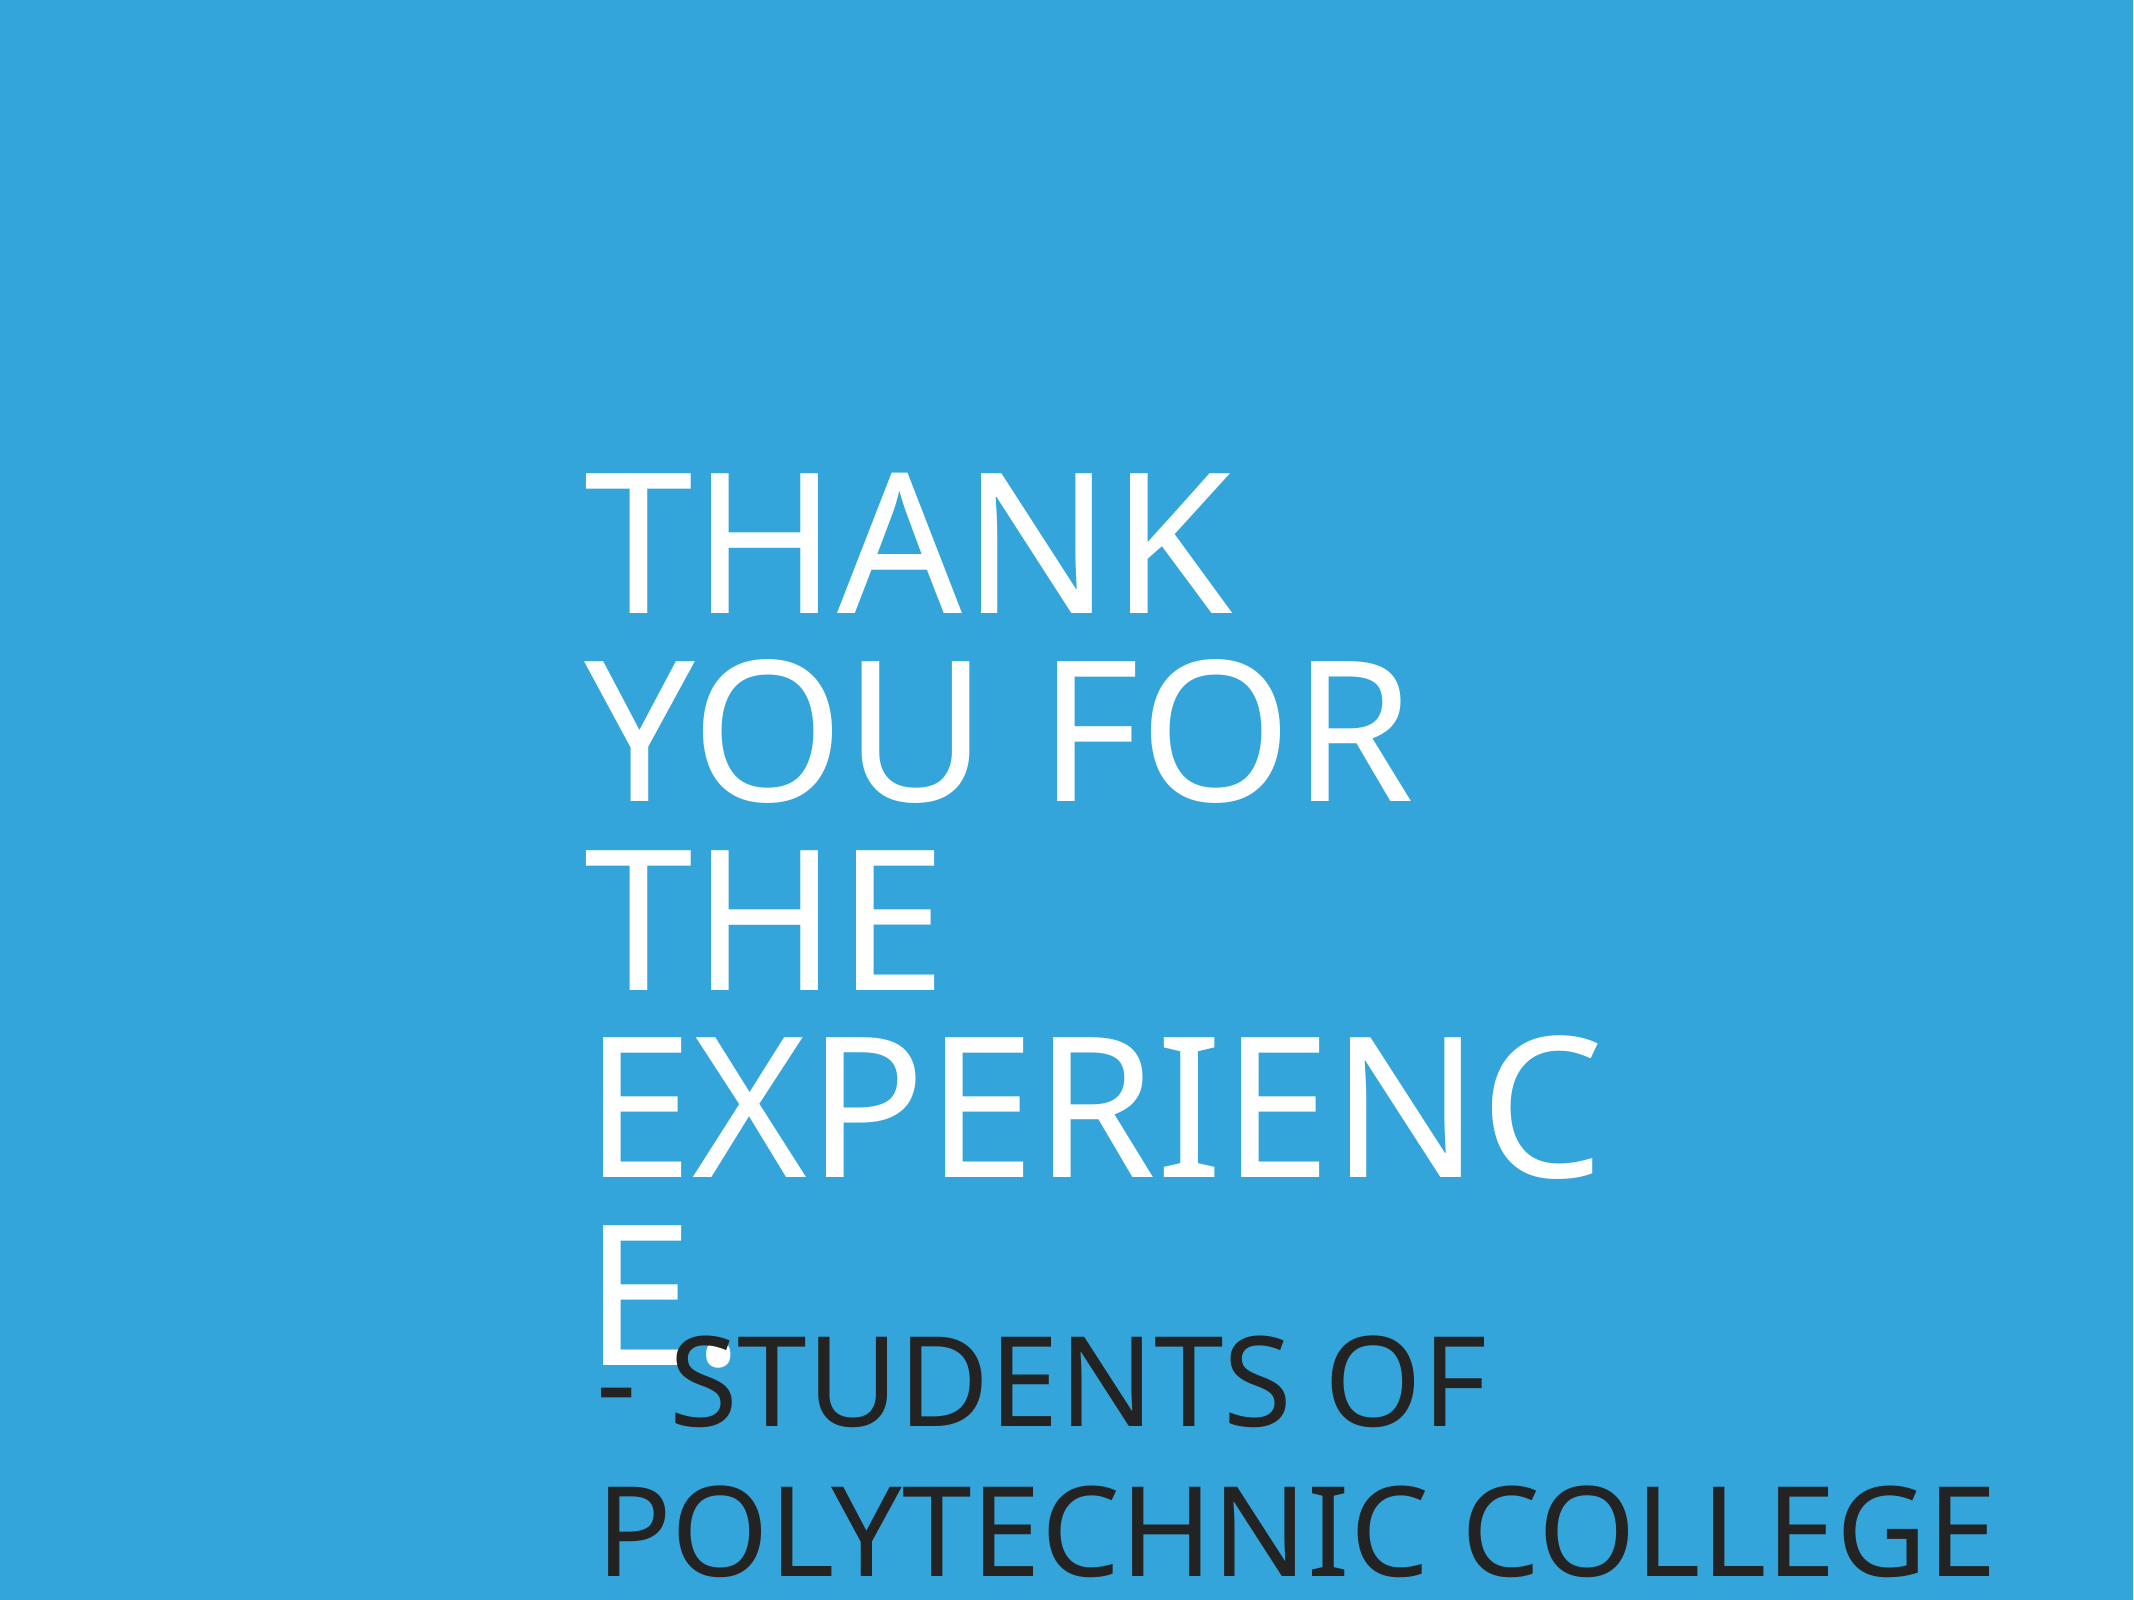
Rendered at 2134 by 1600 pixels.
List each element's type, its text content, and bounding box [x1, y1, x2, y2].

list - STUDENTS OF POLYTECHNIC COLLEGE [587, 1379, 2101, 1523]
list THANK YOU FOR THE EXPERIENCE. [575, 454, 1677, 867]
